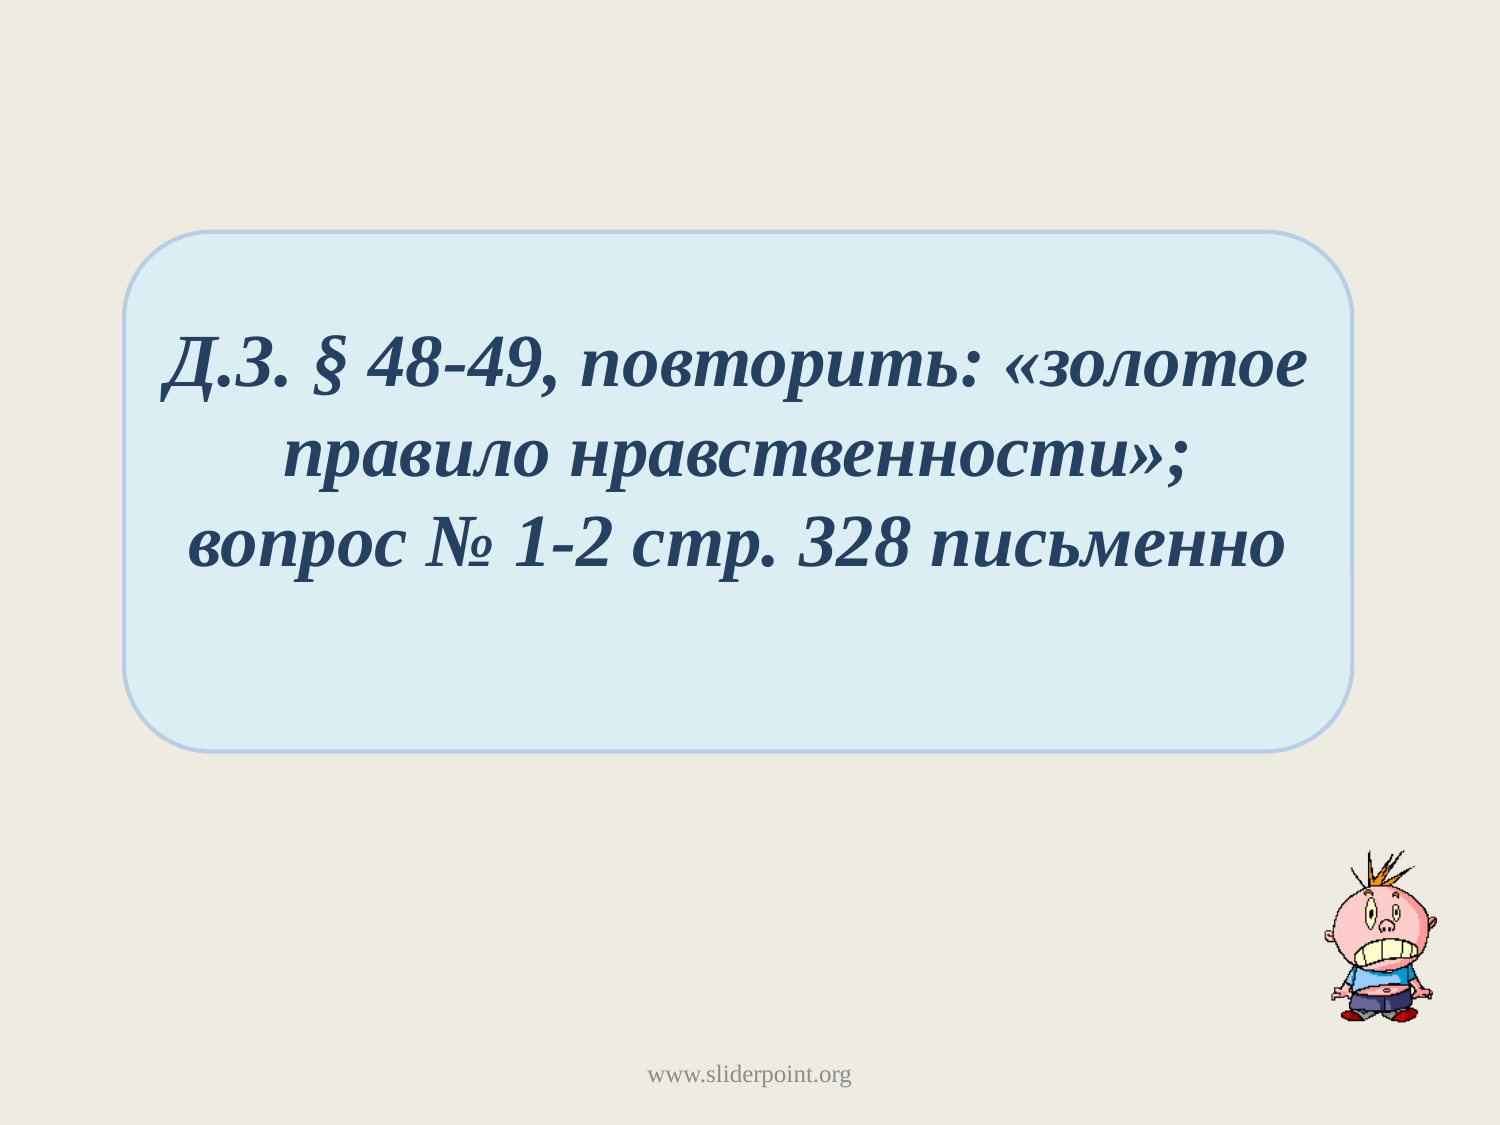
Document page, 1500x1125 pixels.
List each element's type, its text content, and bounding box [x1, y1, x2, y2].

footer www.sliderpoint.org [512, 1042, 988, 1103]
picture [1311, 786, 1459, 1024]
text_box Д.З. § 48-49, повторить: «золотое правило нравственности»; вопрос № 1-2 стр. 328 письменно [121, 229, 1355, 754]
